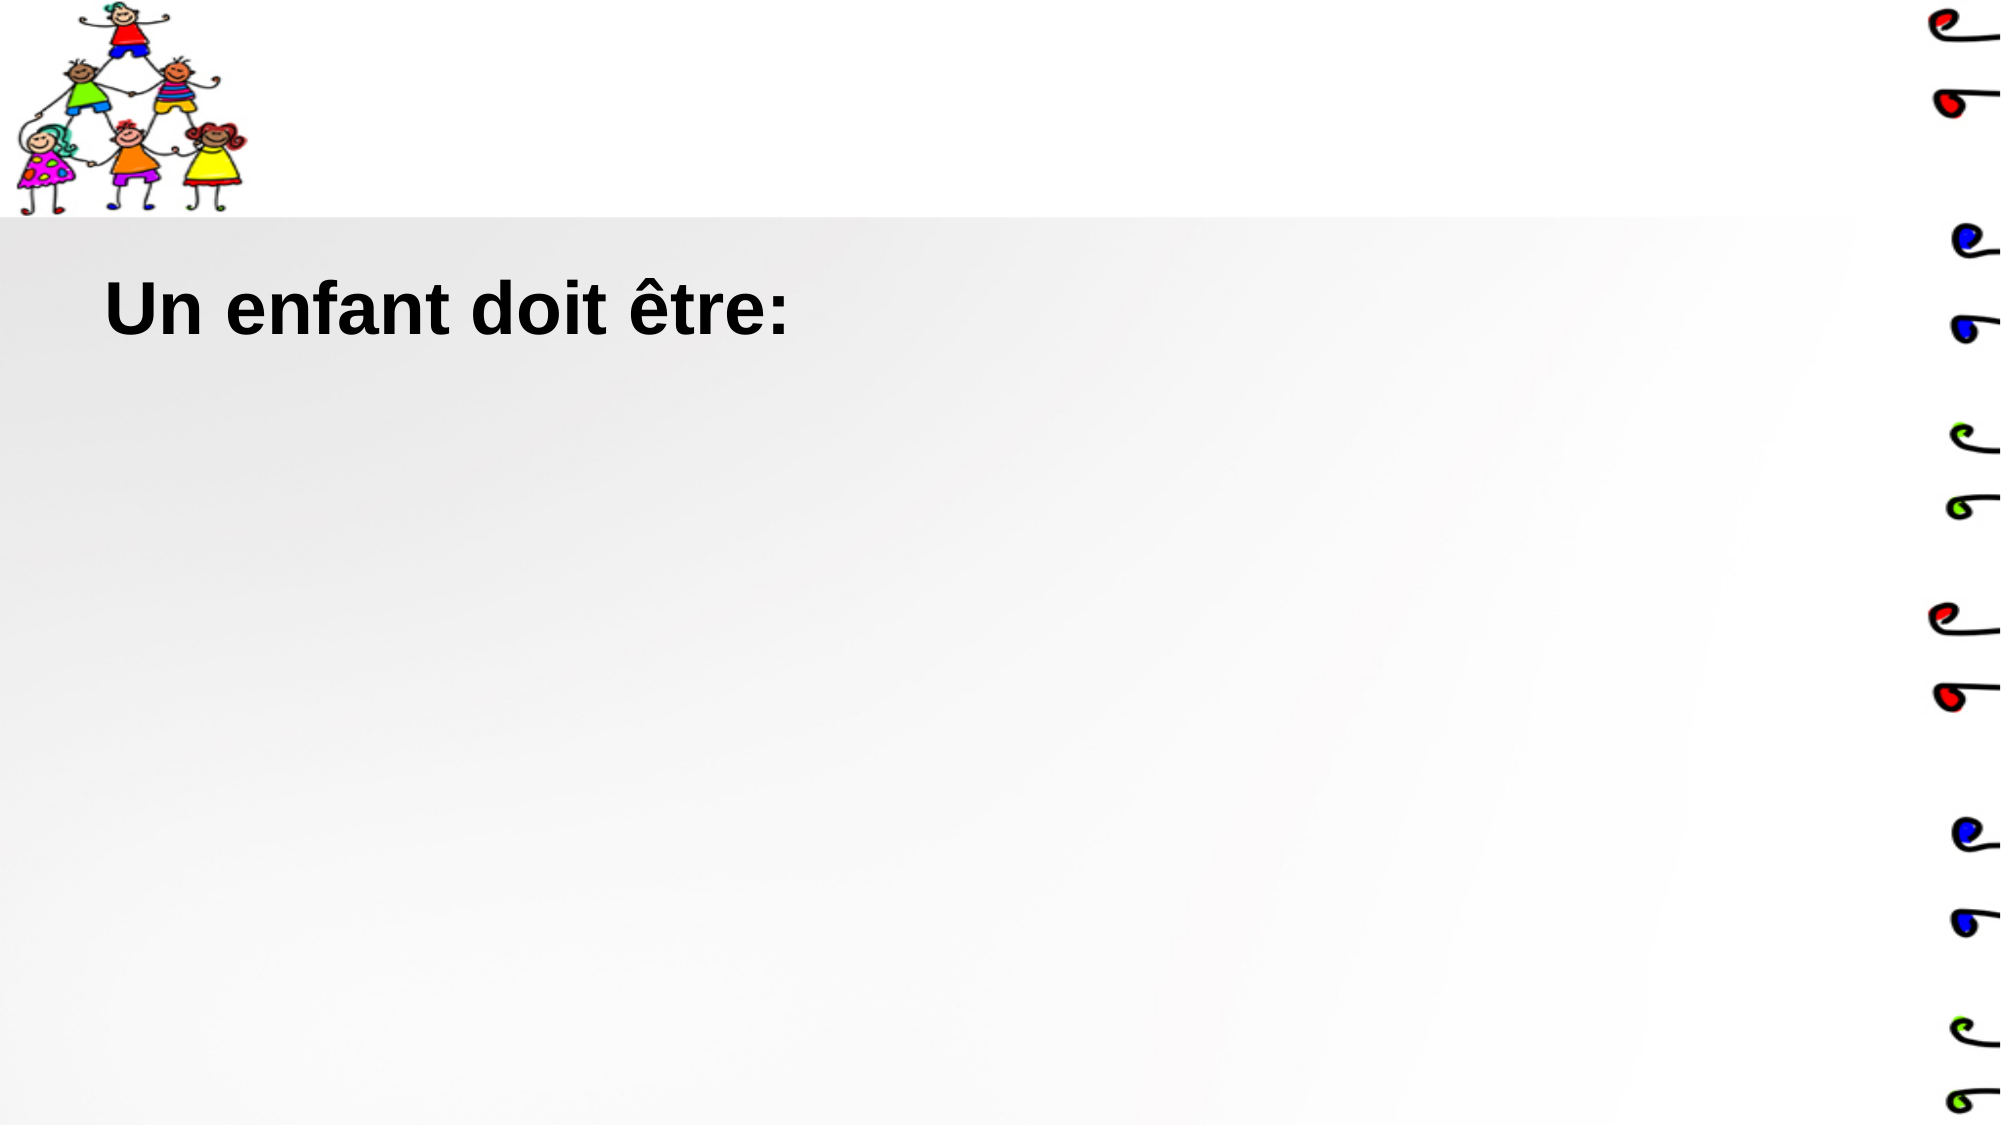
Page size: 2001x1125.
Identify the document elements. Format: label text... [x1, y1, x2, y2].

picture [0, 0, 2001, 1125]
text_box Un enfant doit être: [90, 252, 2000, 537]
